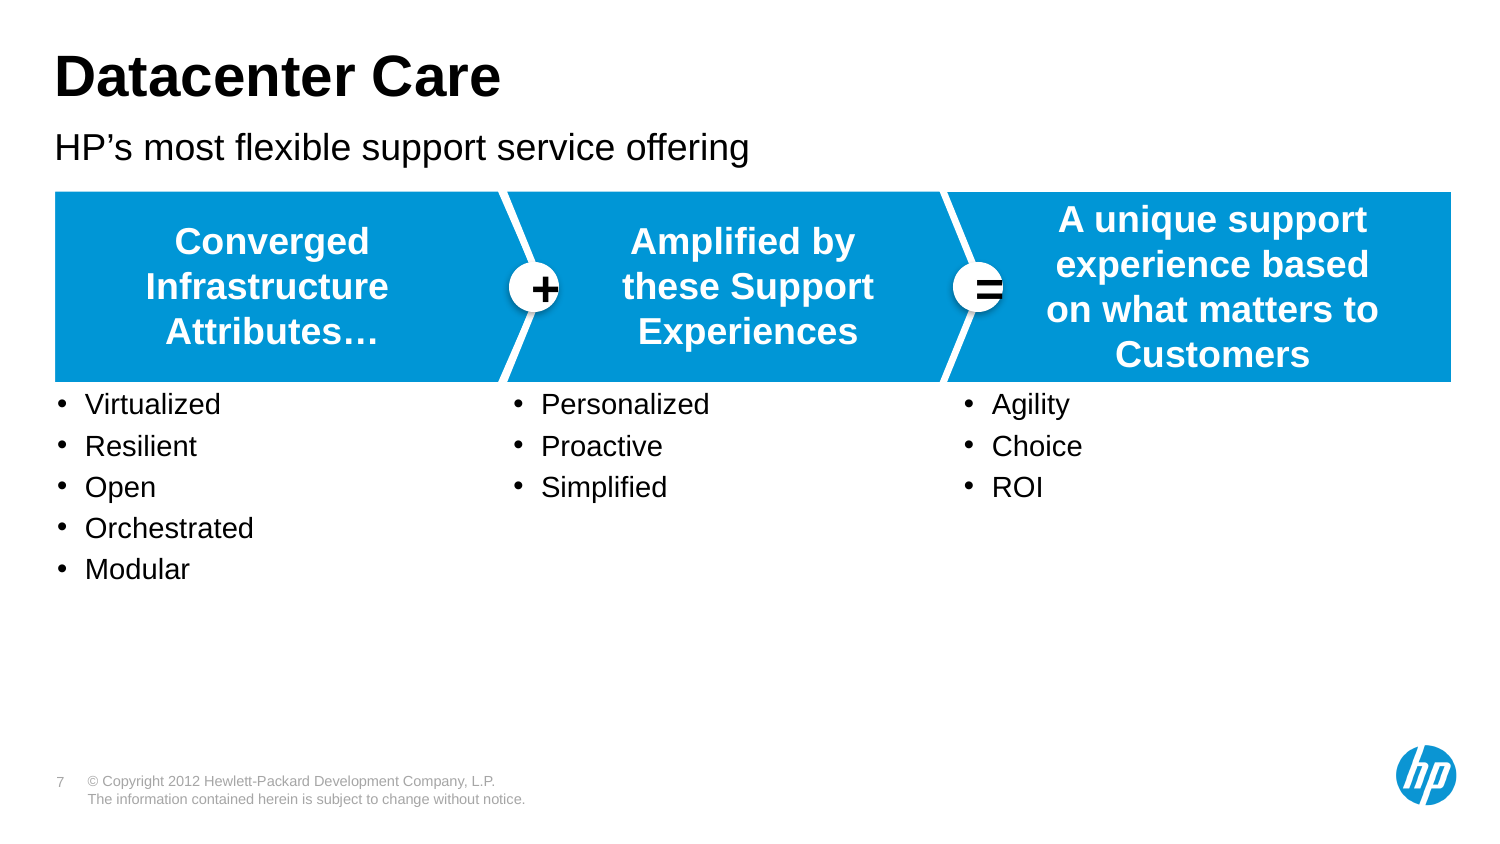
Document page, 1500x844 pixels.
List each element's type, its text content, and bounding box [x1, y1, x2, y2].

text_box A unique support experience based on what matters to Customers [1013, 187, 1412, 383]
title Datacenter Care [54, 38, 1443, 110]
text_box [943, 188, 1455, 386]
picture [1395, 744, 1458, 806]
subtitle HP’s most flexible support service offering [54, 123, 1443, 169]
text_box = [952, 261, 1004, 313]
text_box Amplified by these Support Experiences [549, 209, 948, 360]
text_box Agility Choice ROI [964, 386, 1412, 725]
text_box Personalized Proactive Simplified [513, 386, 961, 725]
text_box [502, 298, 970, 386]
text_box Converged Infrastructure Attributes… [73, 209, 472, 360]
text_box [51, 188, 530, 386]
text_box Virtualized Resilient Open Orchestrated Modular [57, 385, 505, 725]
text_box + [508, 261, 560, 313]
text_box [502, 188, 972, 281]
